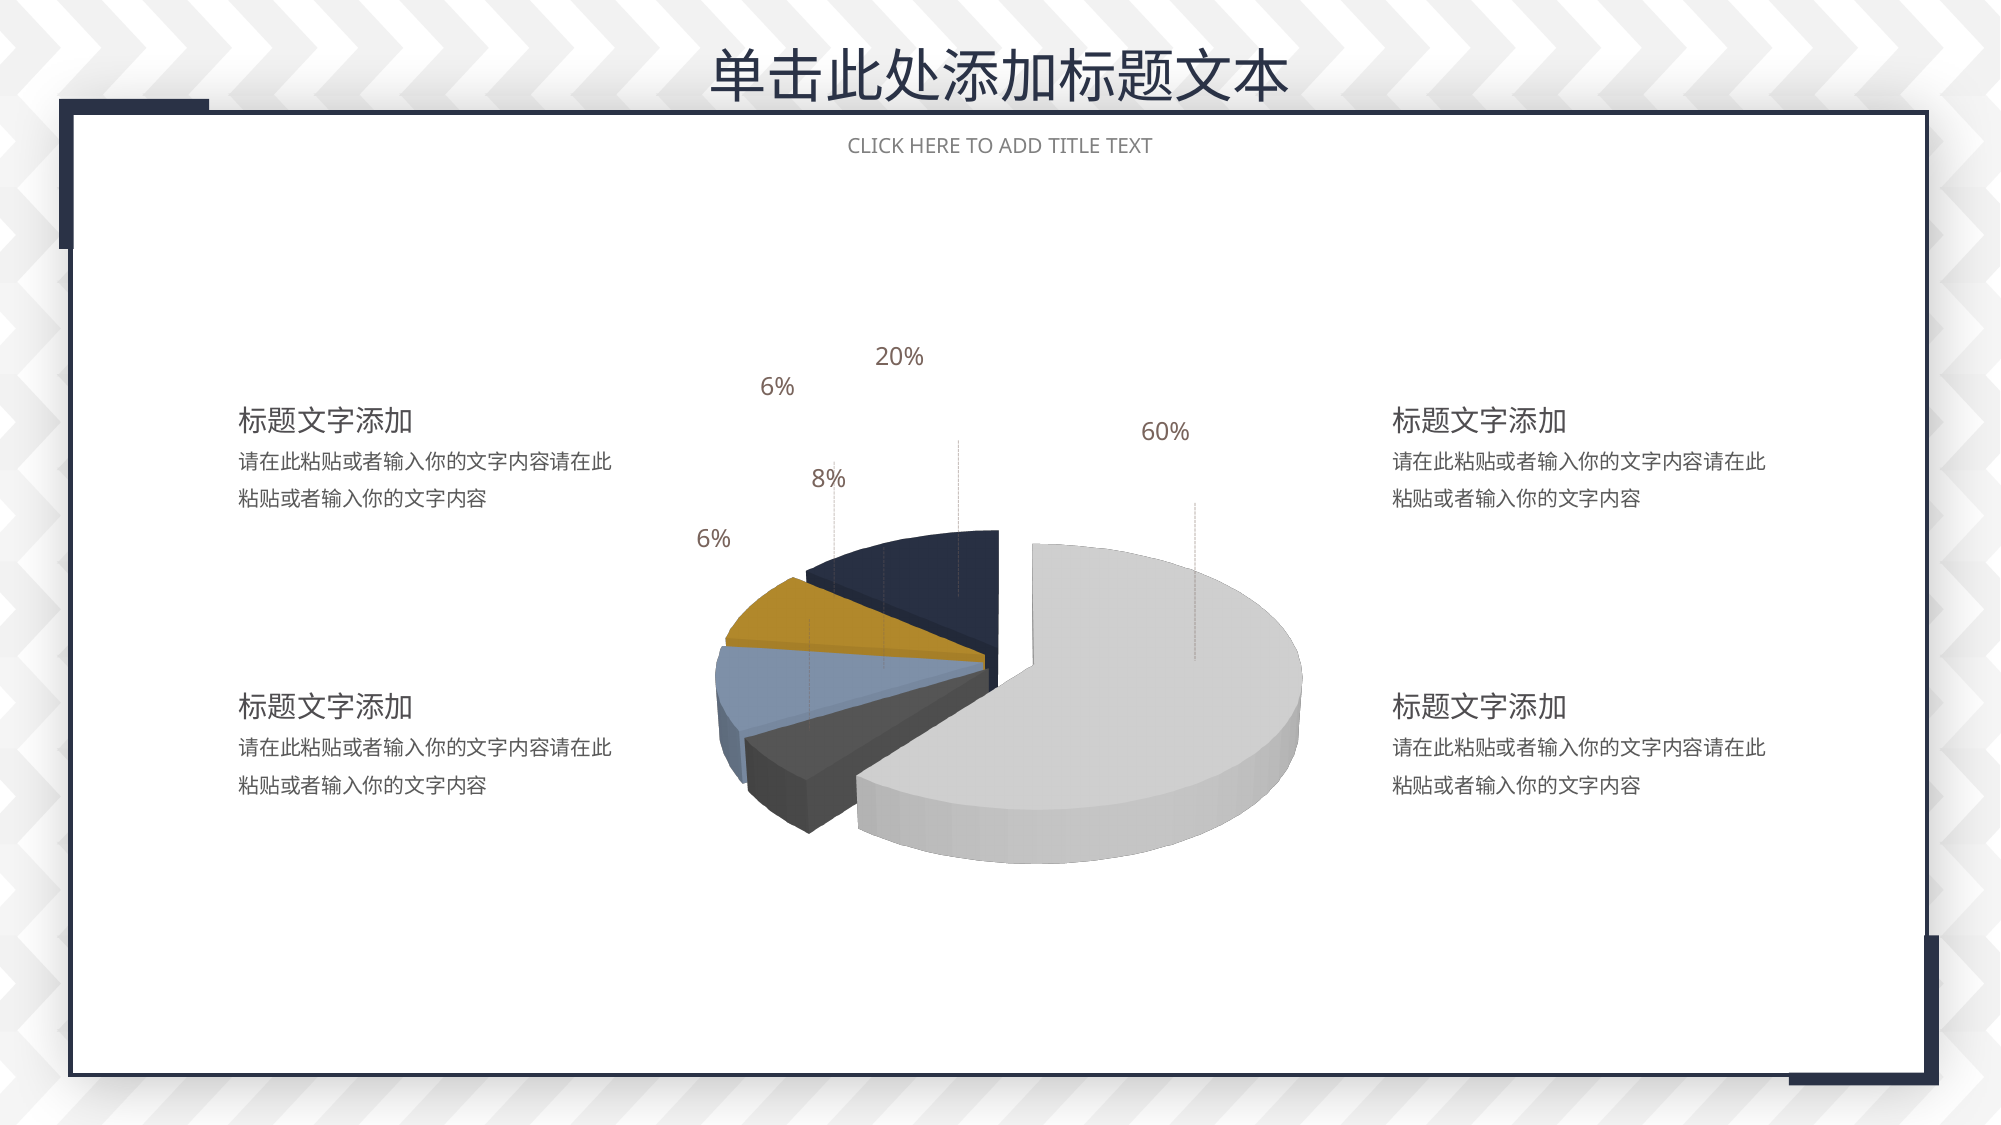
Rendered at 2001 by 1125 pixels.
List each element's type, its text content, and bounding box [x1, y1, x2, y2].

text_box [609, 18, 1391, 163]
text_box 标题文字添加 [1435, 663, 1707, 714]
text_box 标题文字添加 [223, 663, 554, 714]
text_box 标题文字添加 [223, 377, 554, 428]
text_box 标题文字添加 [1435, 377, 1707, 428]
text_box 请在此粘贴或者输入你的文字内容请在此粘贴或者输入你的文字内容 [223, 428, 637, 522]
text_box 请在此粘贴或者输入你的文字内容请在此粘贴或者输入你的文字内容 [1435, 714, 1791, 808]
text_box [668, 333, 1435, 929]
text_box 请在此粘贴或者输入你的文字内容请在此粘贴或者输入你的文字内容 [223, 714, 637, 808]
text_box 请在此粘贴或者输入你的文字内容请在此粘贴或者输入你的文字内容 [1435, 428, 1791, 522]
